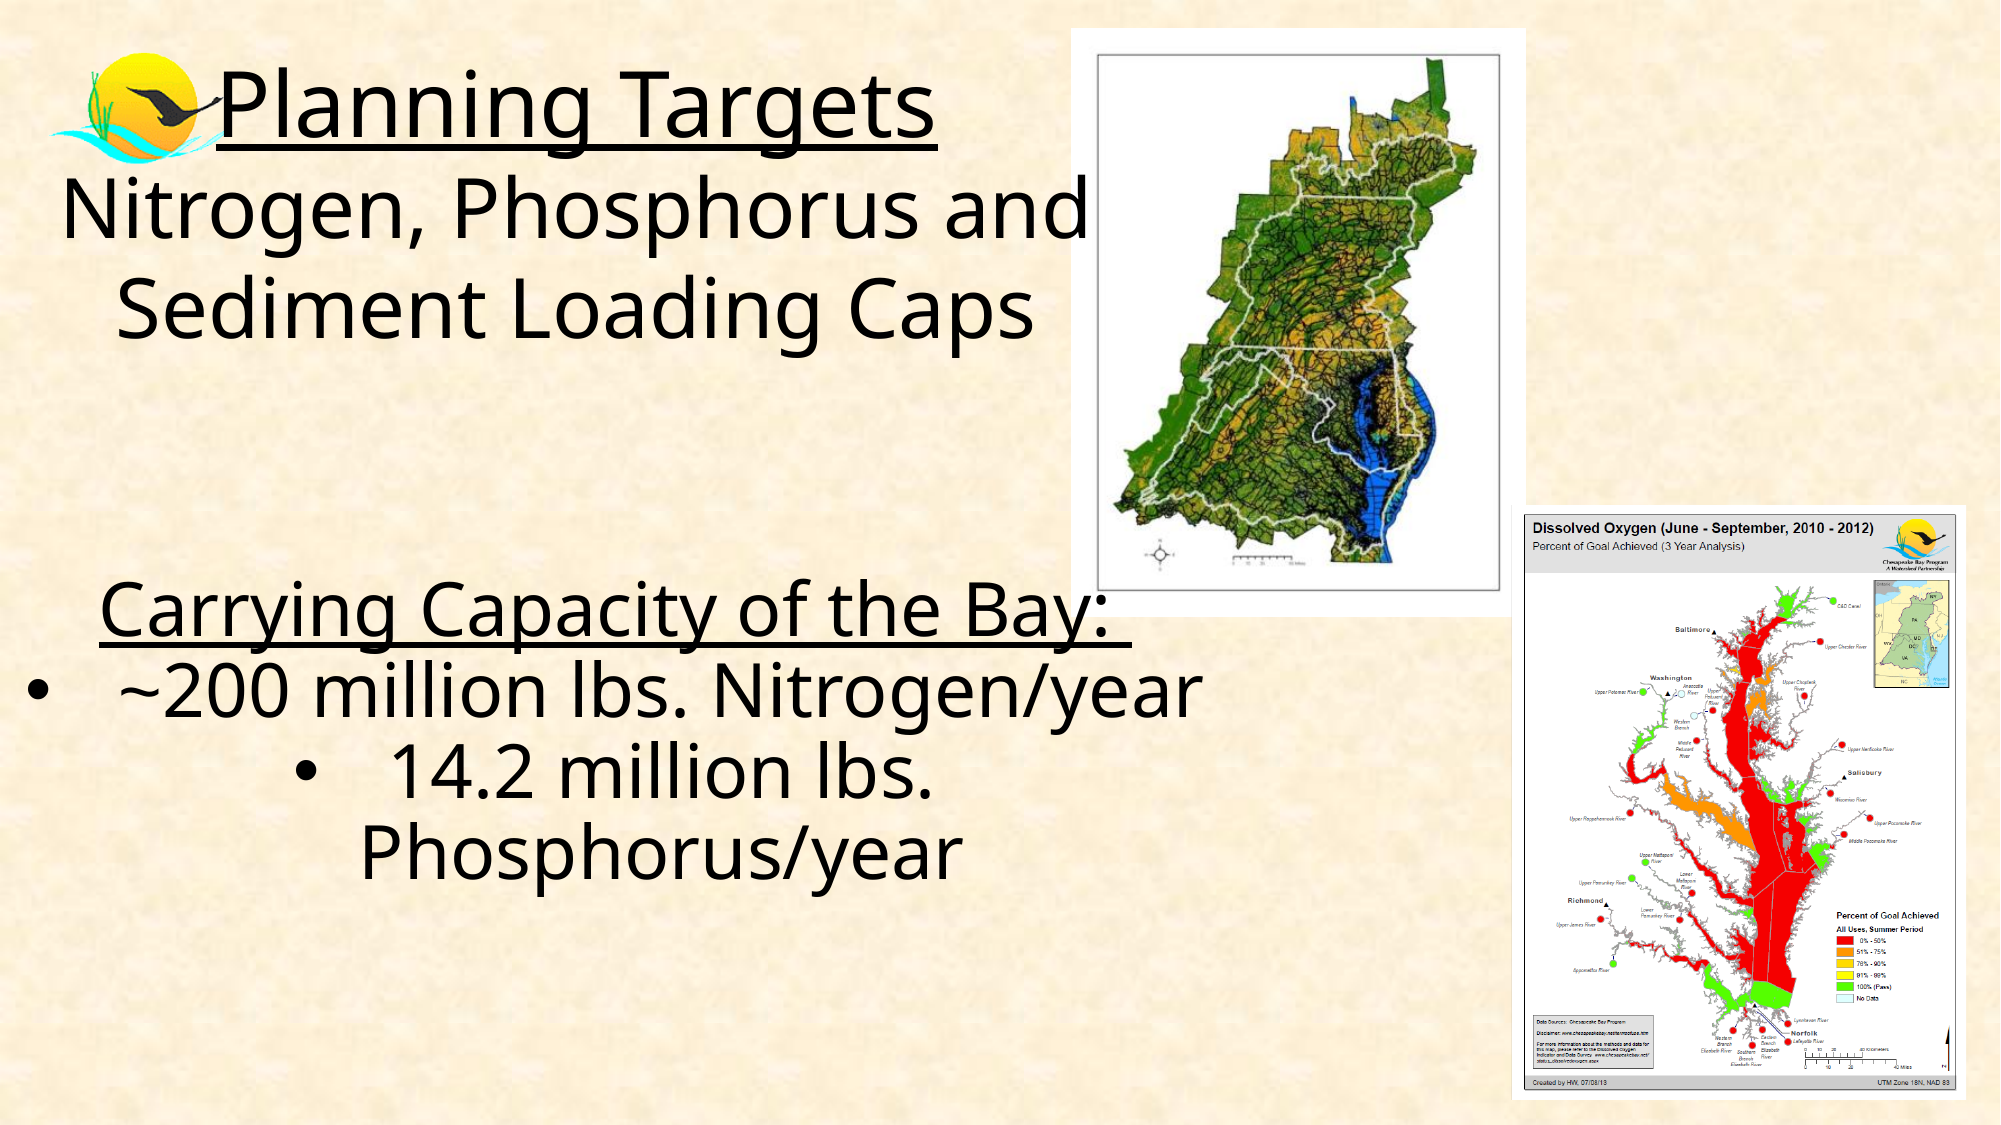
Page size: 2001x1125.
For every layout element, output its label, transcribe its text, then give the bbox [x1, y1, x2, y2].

picture [0, 0, 2001, 1125]
text_box Carrying Capacity of the Bay: ~200 million lbs. Nitrogen/year 14.2 million lbs. Phosphorus/year [0, 543, 1231, 925]
text_box Planning Targets Nitrogen, Phosphorus and Sediment Loading Caps [0, 145, 1065, 364]
slide_number 4 [1483, 1037, 1901, 1113]
